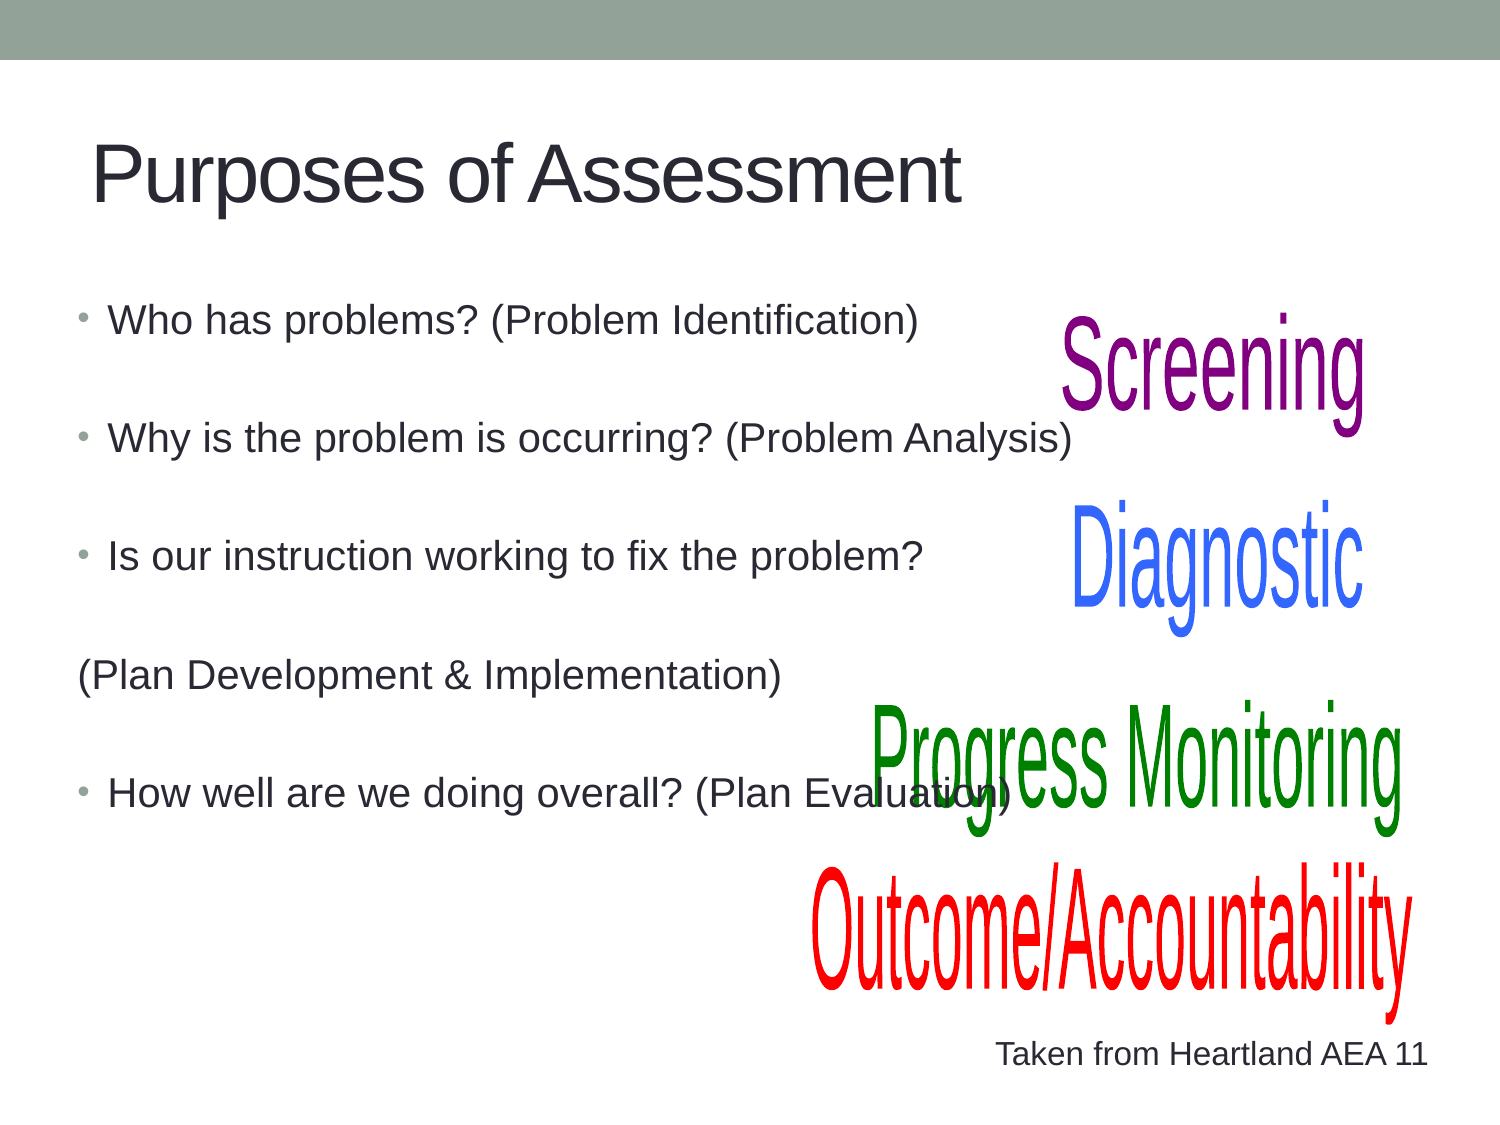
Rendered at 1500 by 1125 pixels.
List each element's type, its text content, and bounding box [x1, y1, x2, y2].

list Who has problems? (Problem Identification) Why is the problem is occurring? (Problem Analysis) Is our instruction working to fix the problem? (Plan Development & Implementation) How well are we doing overall? (Plan Evaluation) [62, 224, 1413, 968]
text_box Taken from Heartland AEA 11 [980, 1024, 1445, 1080]
title Purposes of Assessment [75, 87, 1425, 250]
